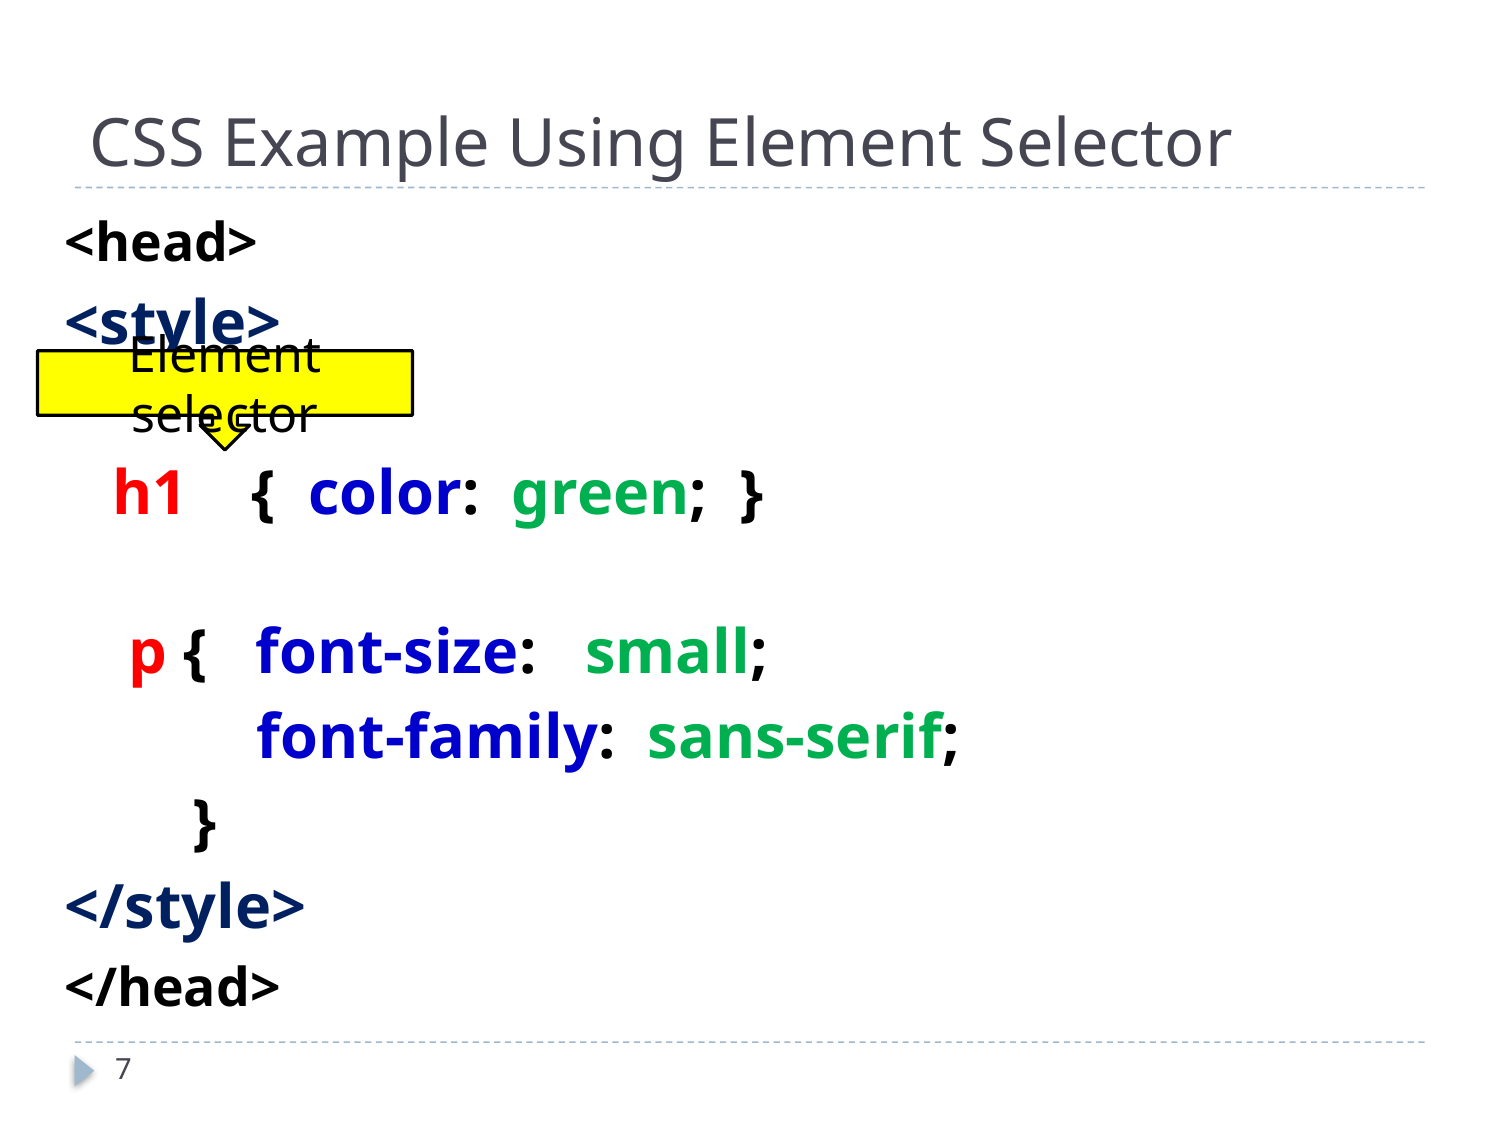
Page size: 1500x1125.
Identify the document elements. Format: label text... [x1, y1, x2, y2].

slide_number 7 [100, 1042, 426, 1103]
text_box Element selector [35, 349, 415, 452]
list <head> <style> h1 { color: green; } p { font-size: small; font-family: sans-serif; } </style> </head> [50, 200, 1463, 1025]
title CSS Example Using Element Selector [75, 24, 1425, 188]
